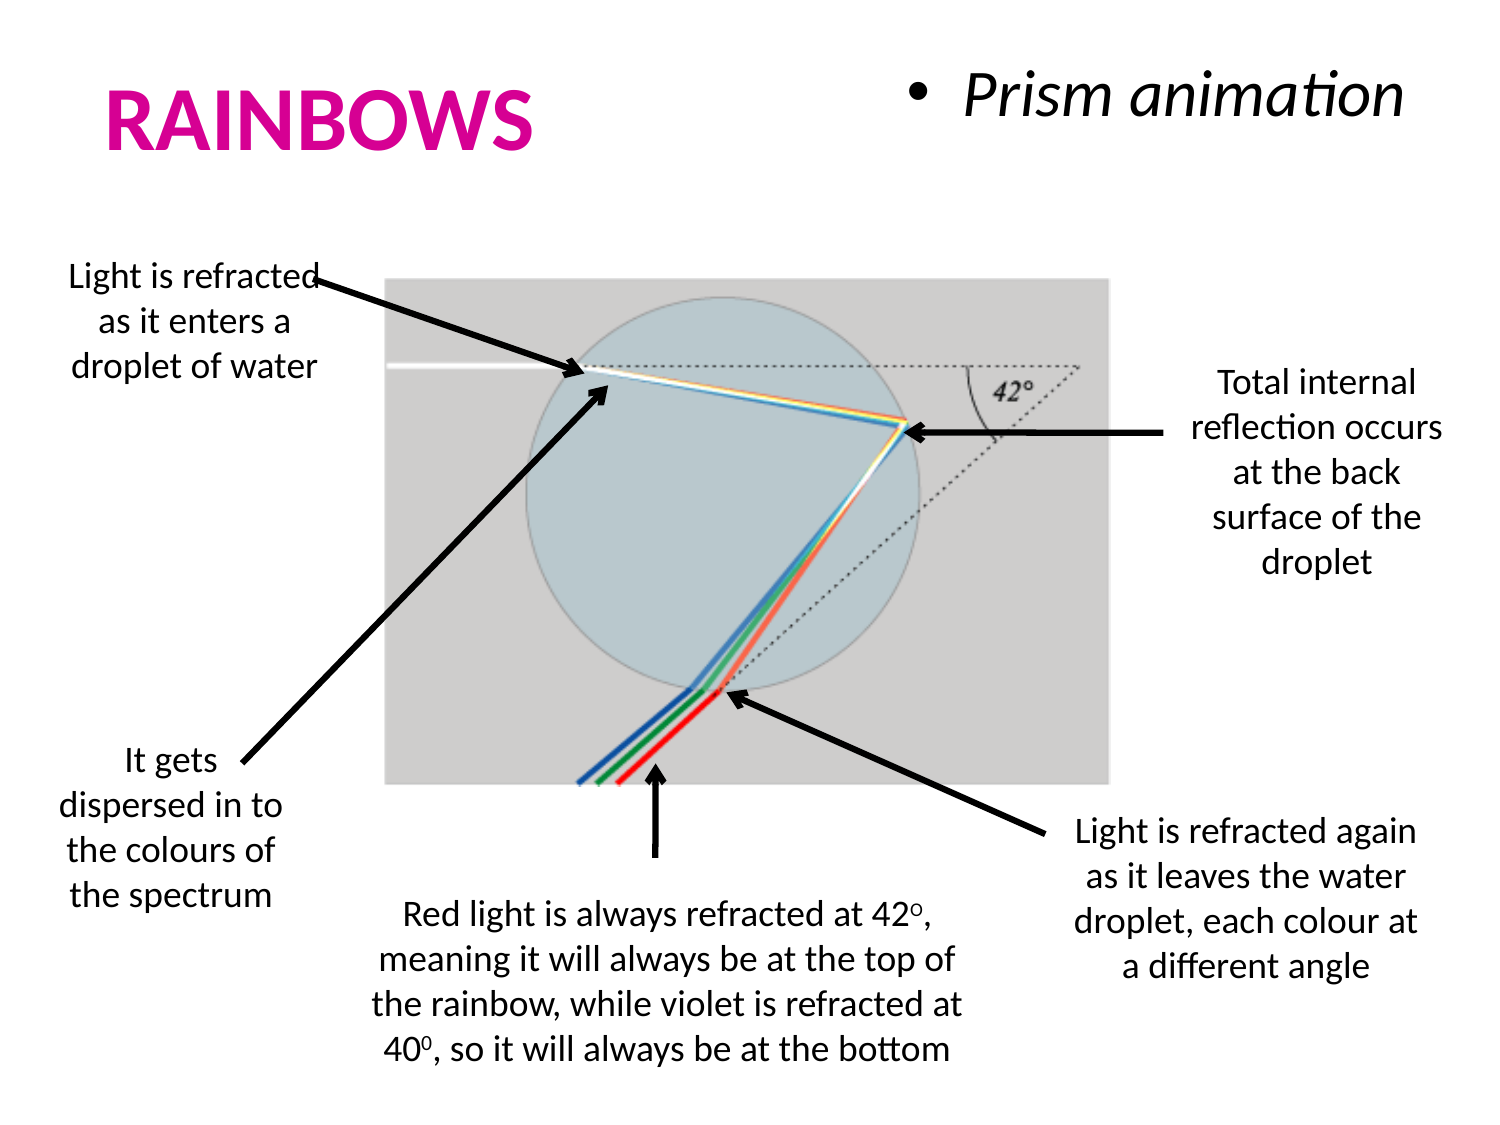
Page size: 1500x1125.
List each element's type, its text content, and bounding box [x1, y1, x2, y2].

list Prism animation [891, 42, 1453, 154]
text_box Total internal reflection occurs at the back surface of the droplet [1163, 349, 1471, 590]
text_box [235, 390, 615, 758]
text_box Red light is always refracted at 42O, meaning it will always be at the top of the rainbow, while violet is refracted at 400, so it will always be at the bottom [336, 881, 998, 1077]
title RAINBOWS [53, 42, 587, 186]
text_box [726, 692, 1046, 835]
text_box Light is refracted as it enters a droplet of water [53, 243, 337, 394]
picture [383, 278, 1111, 788]
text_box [312, 278, 585, 374]
text_box It gets dispersed in to the colours of the spectrum [41, 727, 302, 923]
text_box Light is refracted again as it leaves the water droplet, each colour at a different angle [1057, 798, 1436, 994]
